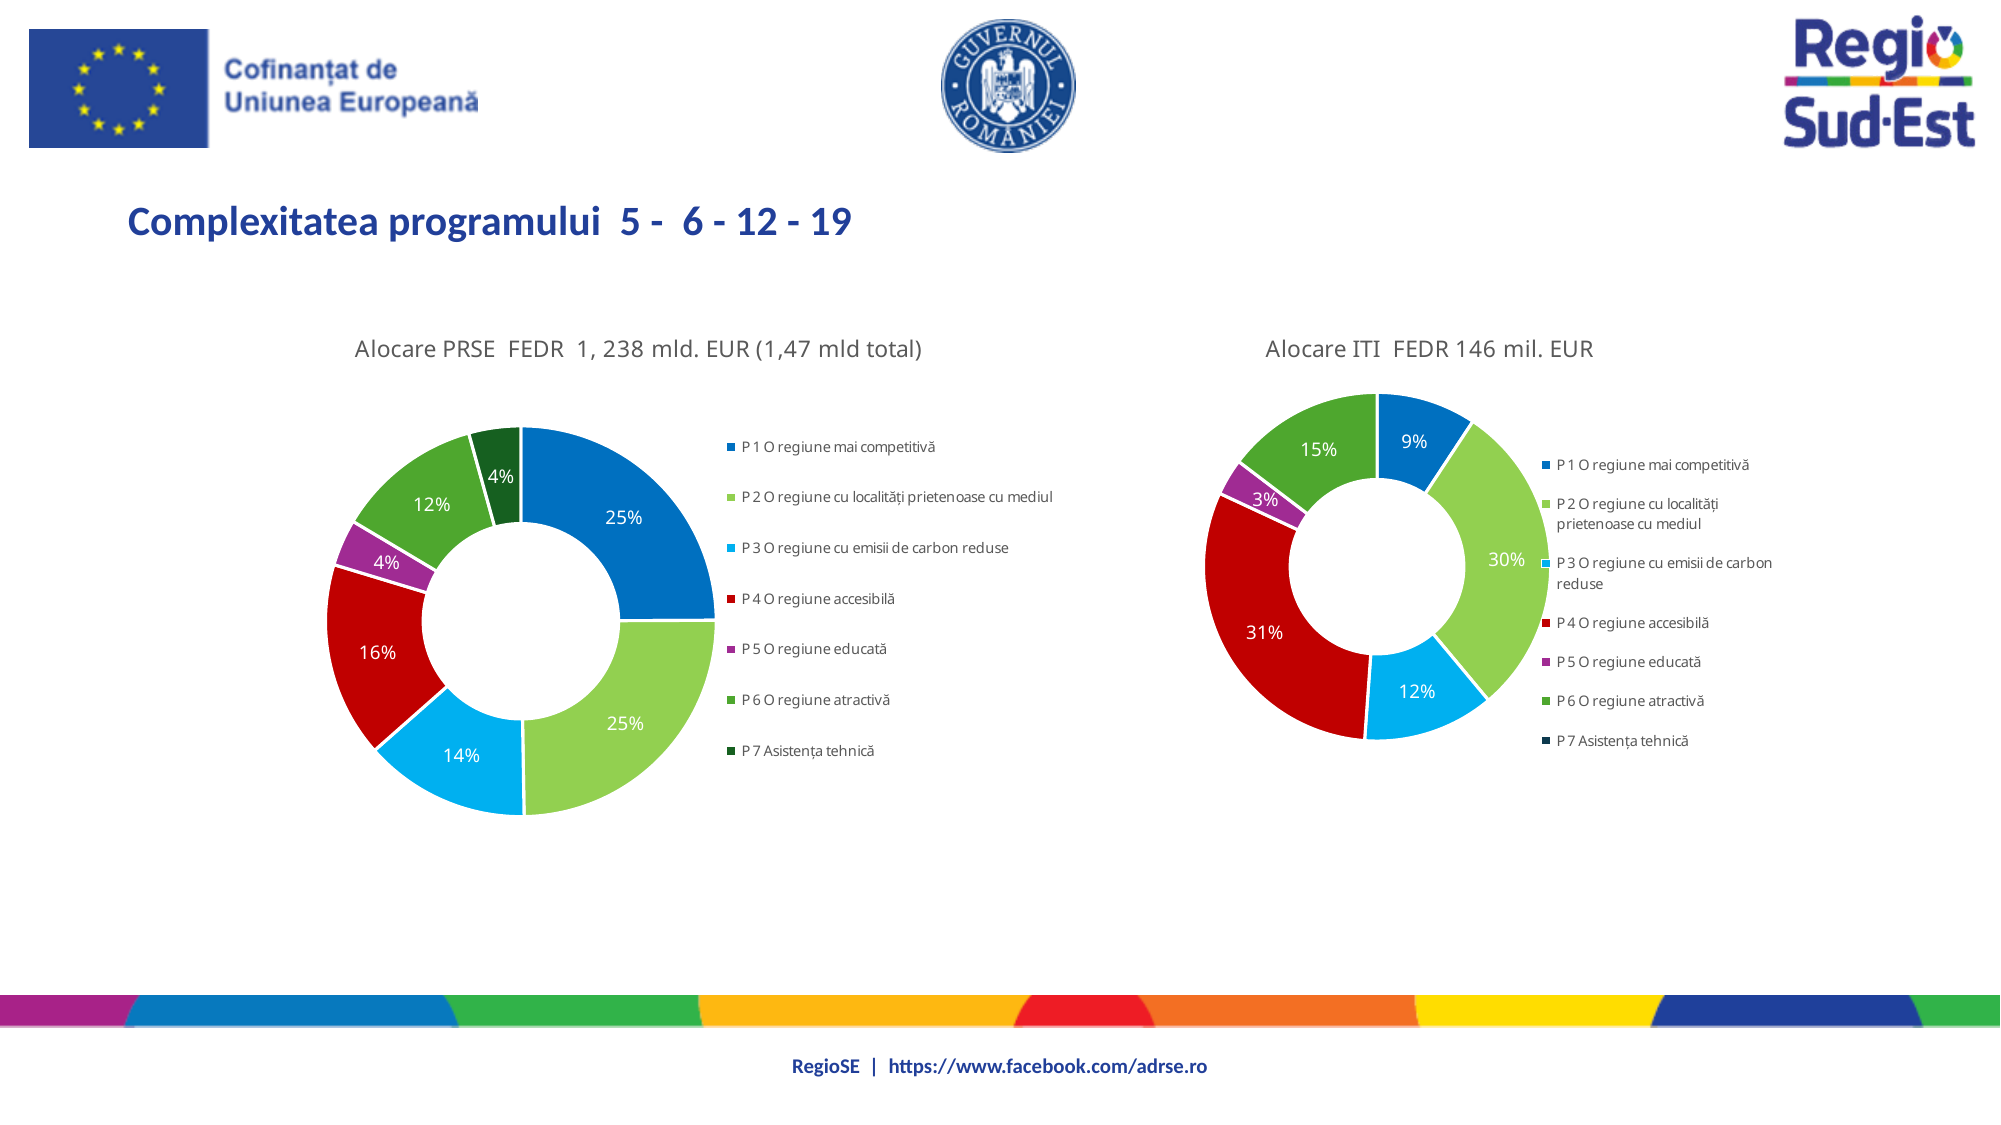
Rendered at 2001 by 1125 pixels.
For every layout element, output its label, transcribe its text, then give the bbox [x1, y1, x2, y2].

picture [941, 19, 1076, 153]
text_box RegioSE | https://www.facebook.com/adrse.ro [776, 1029, 1223, 1085]
picture [0, 995, 2000, 1029]
picture [28, 28, 478, 148]
picture [1759, 0, 2000, 220]
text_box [242, 314, 1786, 897]
text_box Complexitatea programului 5 - 6 - 12 - 19 [113, 186, 2000, 252]
